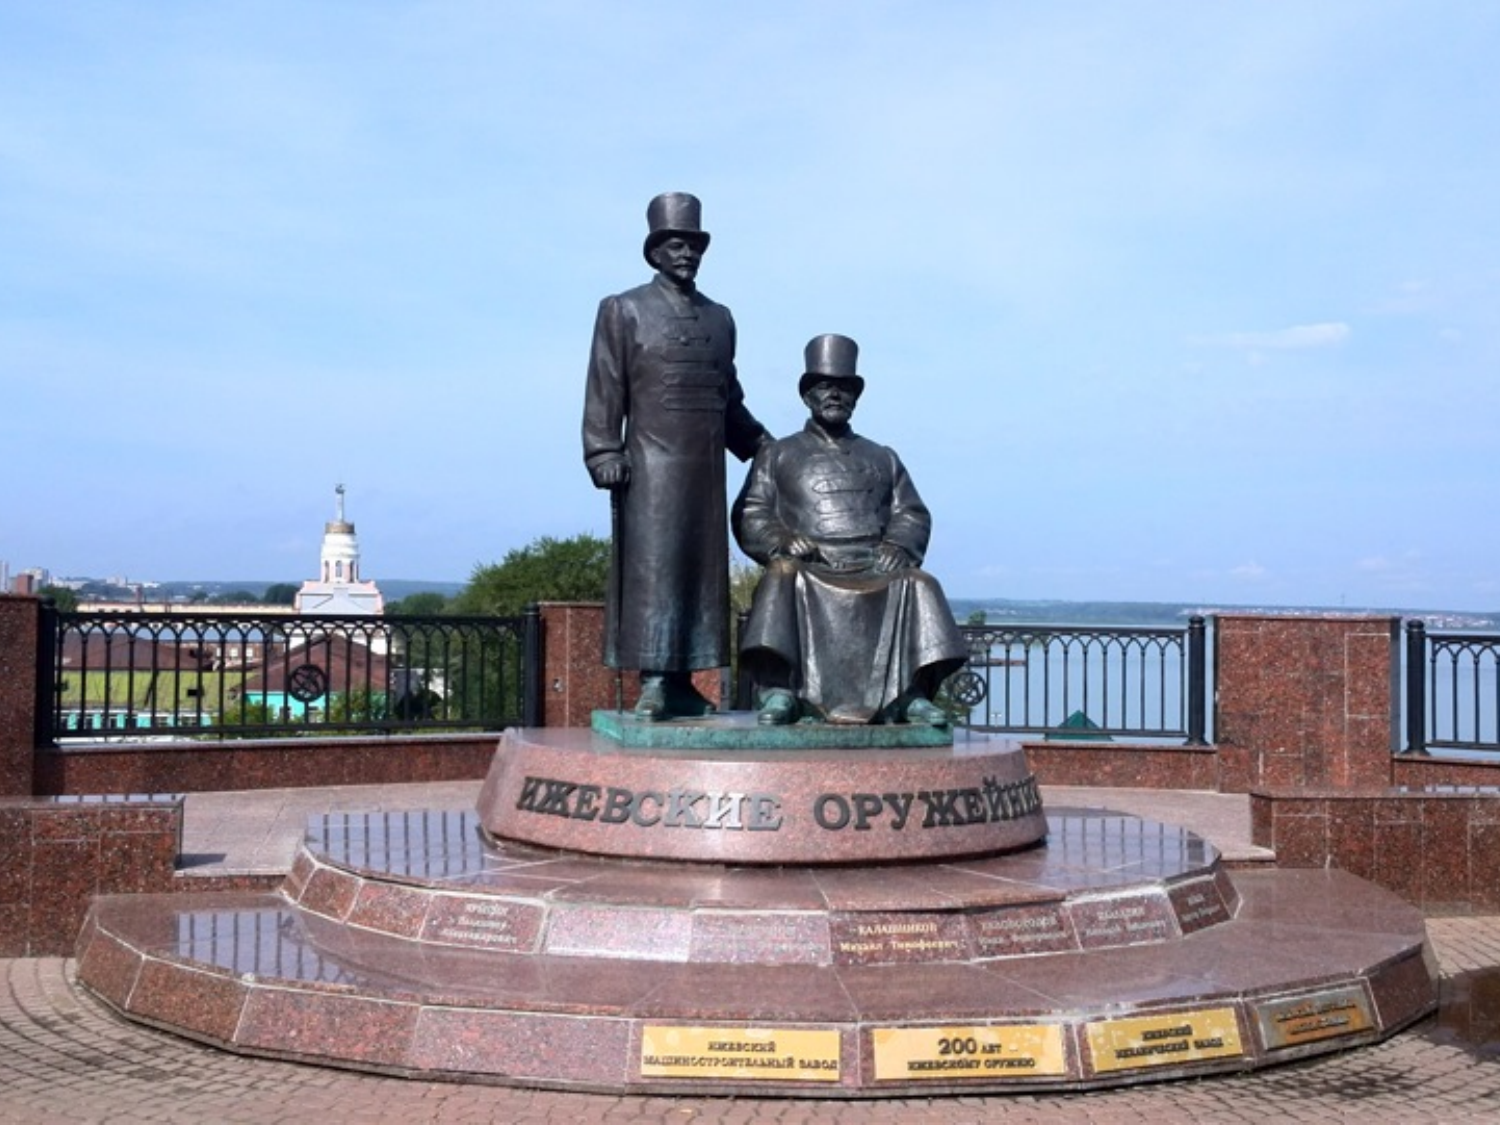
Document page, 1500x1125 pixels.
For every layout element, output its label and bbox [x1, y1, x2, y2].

list [0, 0, 1500, 1125]
